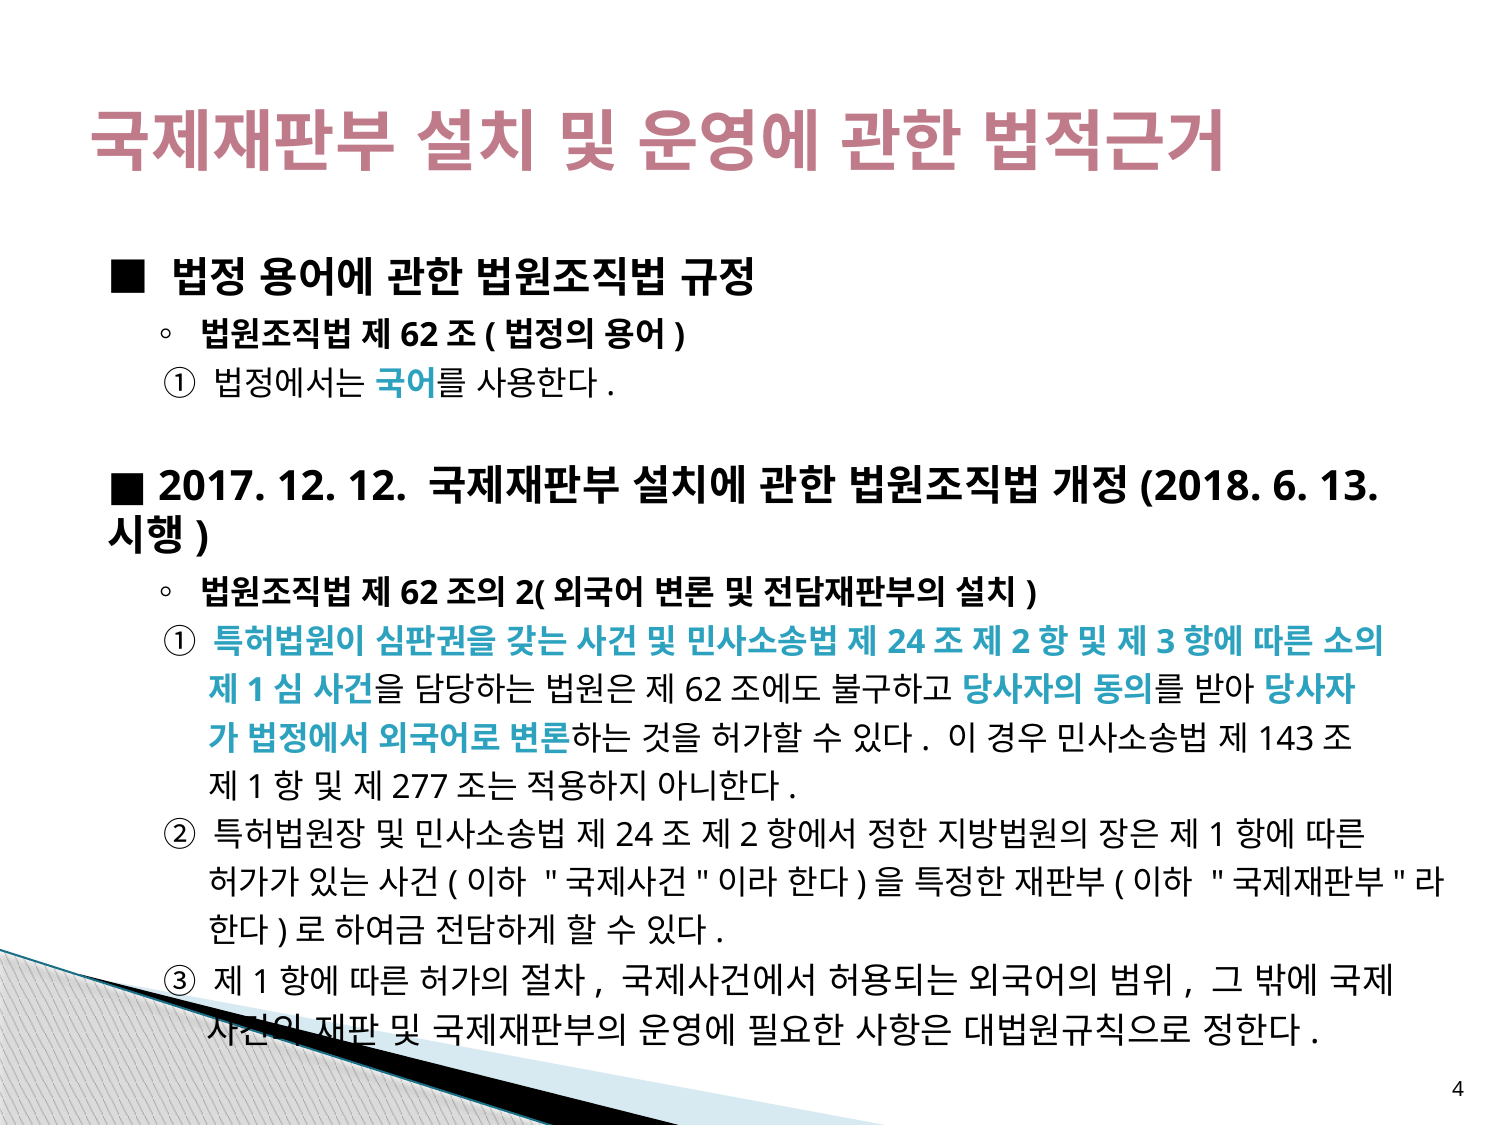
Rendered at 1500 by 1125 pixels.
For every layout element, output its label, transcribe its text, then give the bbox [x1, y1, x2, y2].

list ■ 법정 용어에 관한 법원조직법 규정 ◦ 법원조직법 제62조(법정의 용어) ① 법정에서는 국어를 사용한다. ■ 2017. 12. 12. 국제재판부 설치에 관한 법원조직법 개정(2018. 6. 13. 시행) ◦ 법원조직법 제62조의2(외국어 변론 및 전담재판부의 설치) ① 특허법원이 심판권을 갖는 사건 및 민사소송법 제24조 제2항 및 제3항에 따른 소의 제1심 사건을 담당하는 법원은 제62조에도 불구하고 당사자의 동의를 받아 당사자 가 법정에서 외국어로 변론하는 것을 허가할 수 있다. 이 경우 민사소송법 제143조 제1항 및 제277조는 적용하지 아니한다. ② 특허법원장 및 민사소송법 제24조 제2항에서 정한 지방법원의 장은 제1항에 따른 허가가 있는 사건(이하 "국제사건"이라 한다)을 특정한 재판부(이하 "국제재판부"라 한다)로 하여금 전담하게 할 수 있다. ③ 제1항에 따른 허가의 절차, 국제사건에서 허용되는 외국어의 범위, 그 밖에 국제 사건의 재판 및 국제재판부의 운영에 필요한 사항은 대법원규칙으로 정한다. [75, 243, 1483, 1059]
slide_number 4 [1418, 1051, 1479, 1112]
title 국제재판부 설치 및 운영에 관한 법적근거 [75, 45, 1425, 233]
